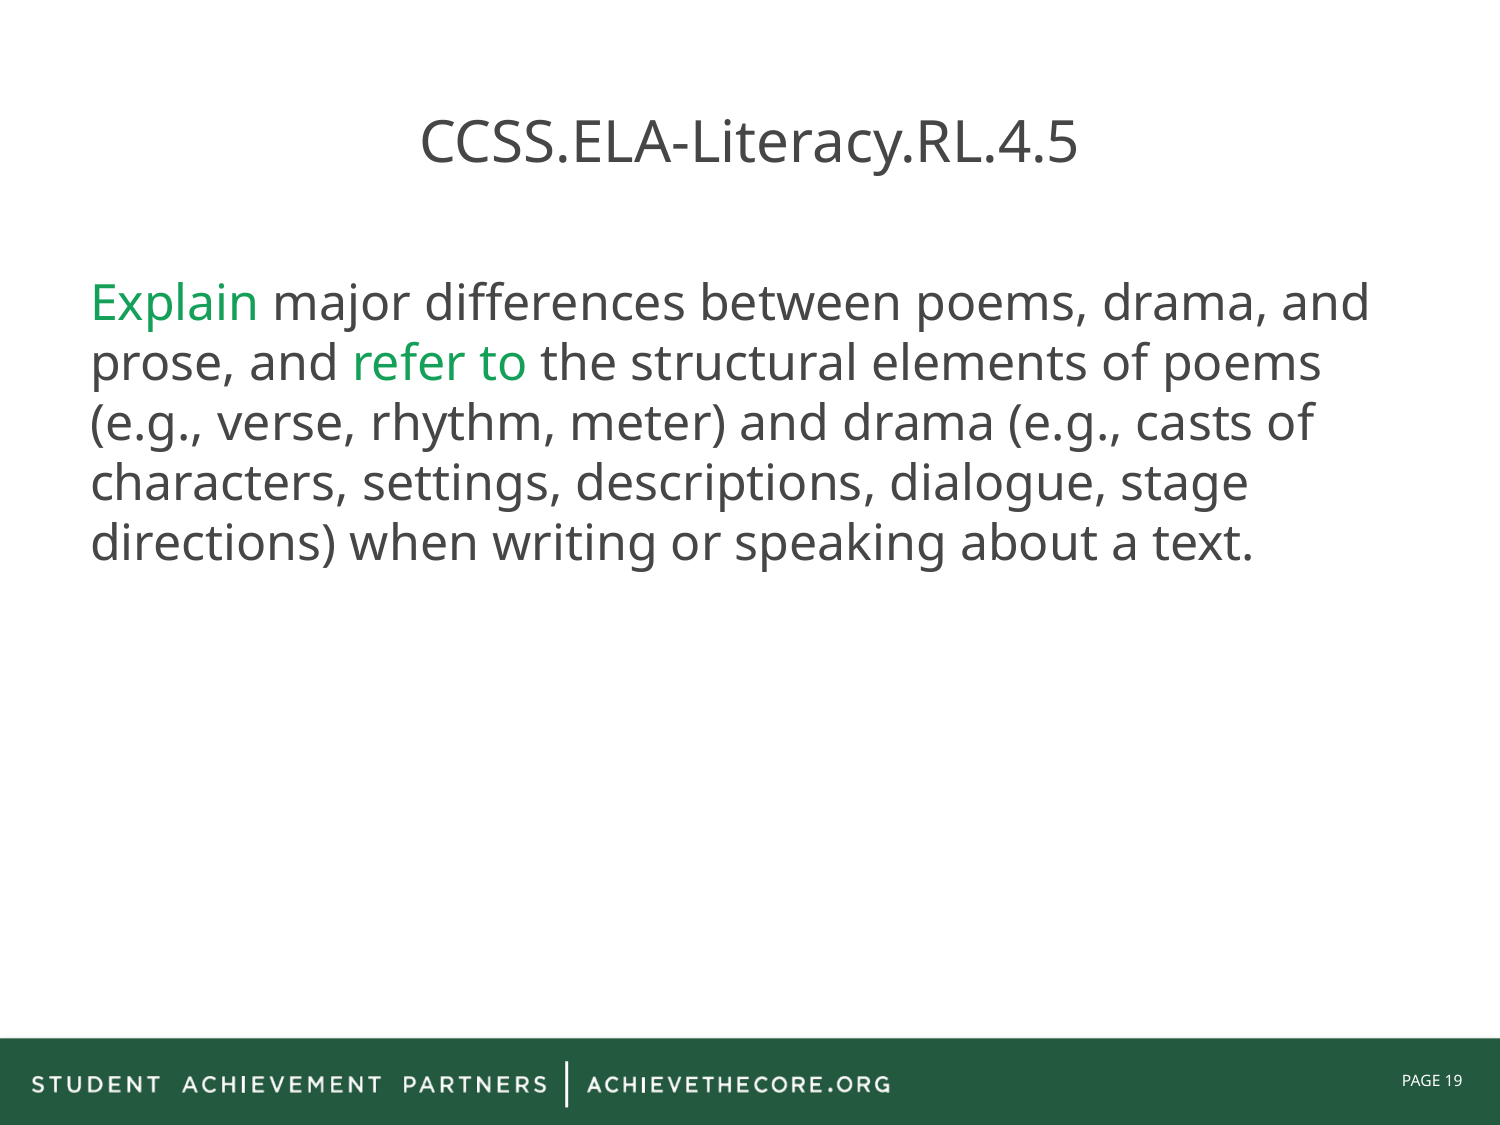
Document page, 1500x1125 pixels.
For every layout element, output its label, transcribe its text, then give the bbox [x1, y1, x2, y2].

list Explain major differences between poems, drama, and prose, and refer to the structural elements of poems (e.g., verse, rhythm, meter) and drama (e.g., casts of characters, settings, descriptions, dialogue, stage directions) when writing or speaking about a text. [75, 262, 1425, 1005]
title CCSS.ELA-Literacy.RL.4.5 [75, 45, 1425, 233]
